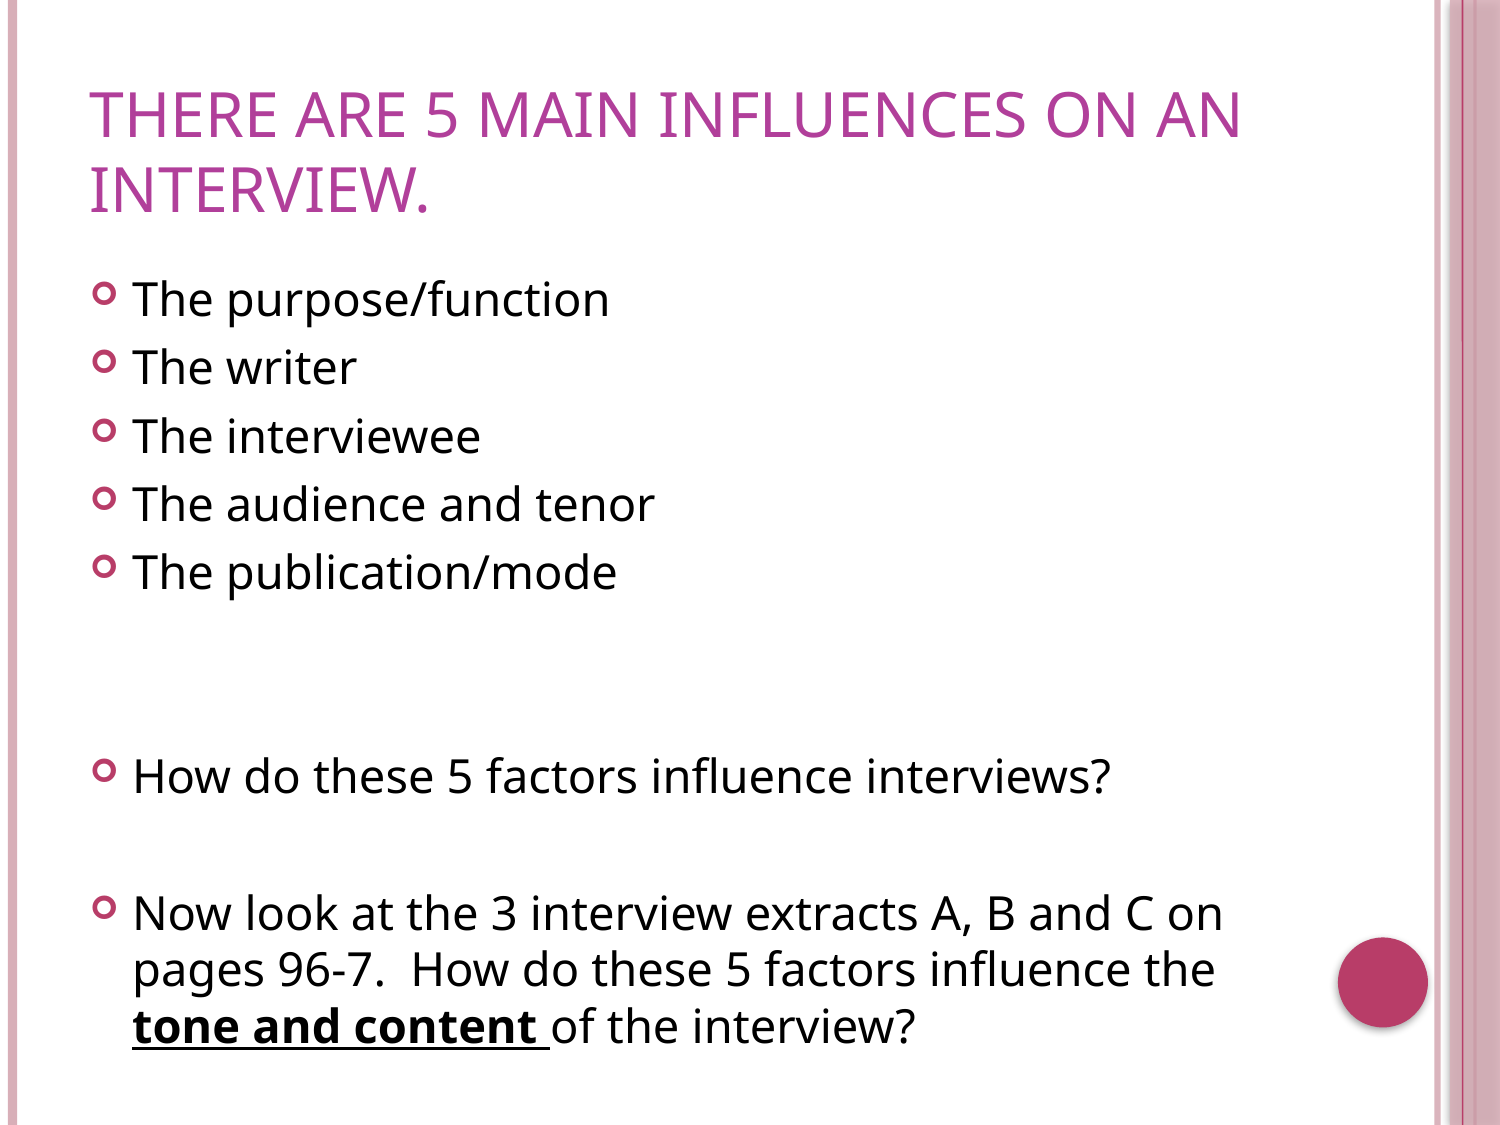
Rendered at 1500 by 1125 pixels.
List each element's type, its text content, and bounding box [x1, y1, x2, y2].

title There are 5 main influences on an interview. [75, 45, 1300, 233]
list The purpose/function The writer The interviewee The audience and tenor The publication/mode How do these 5 factors influence interviews? Now look at the 3 interview extracts A, B and C on pages 96-7. How do these 5 factors influence the tone and content of the interview? [75, 262, 1300, 1062]
